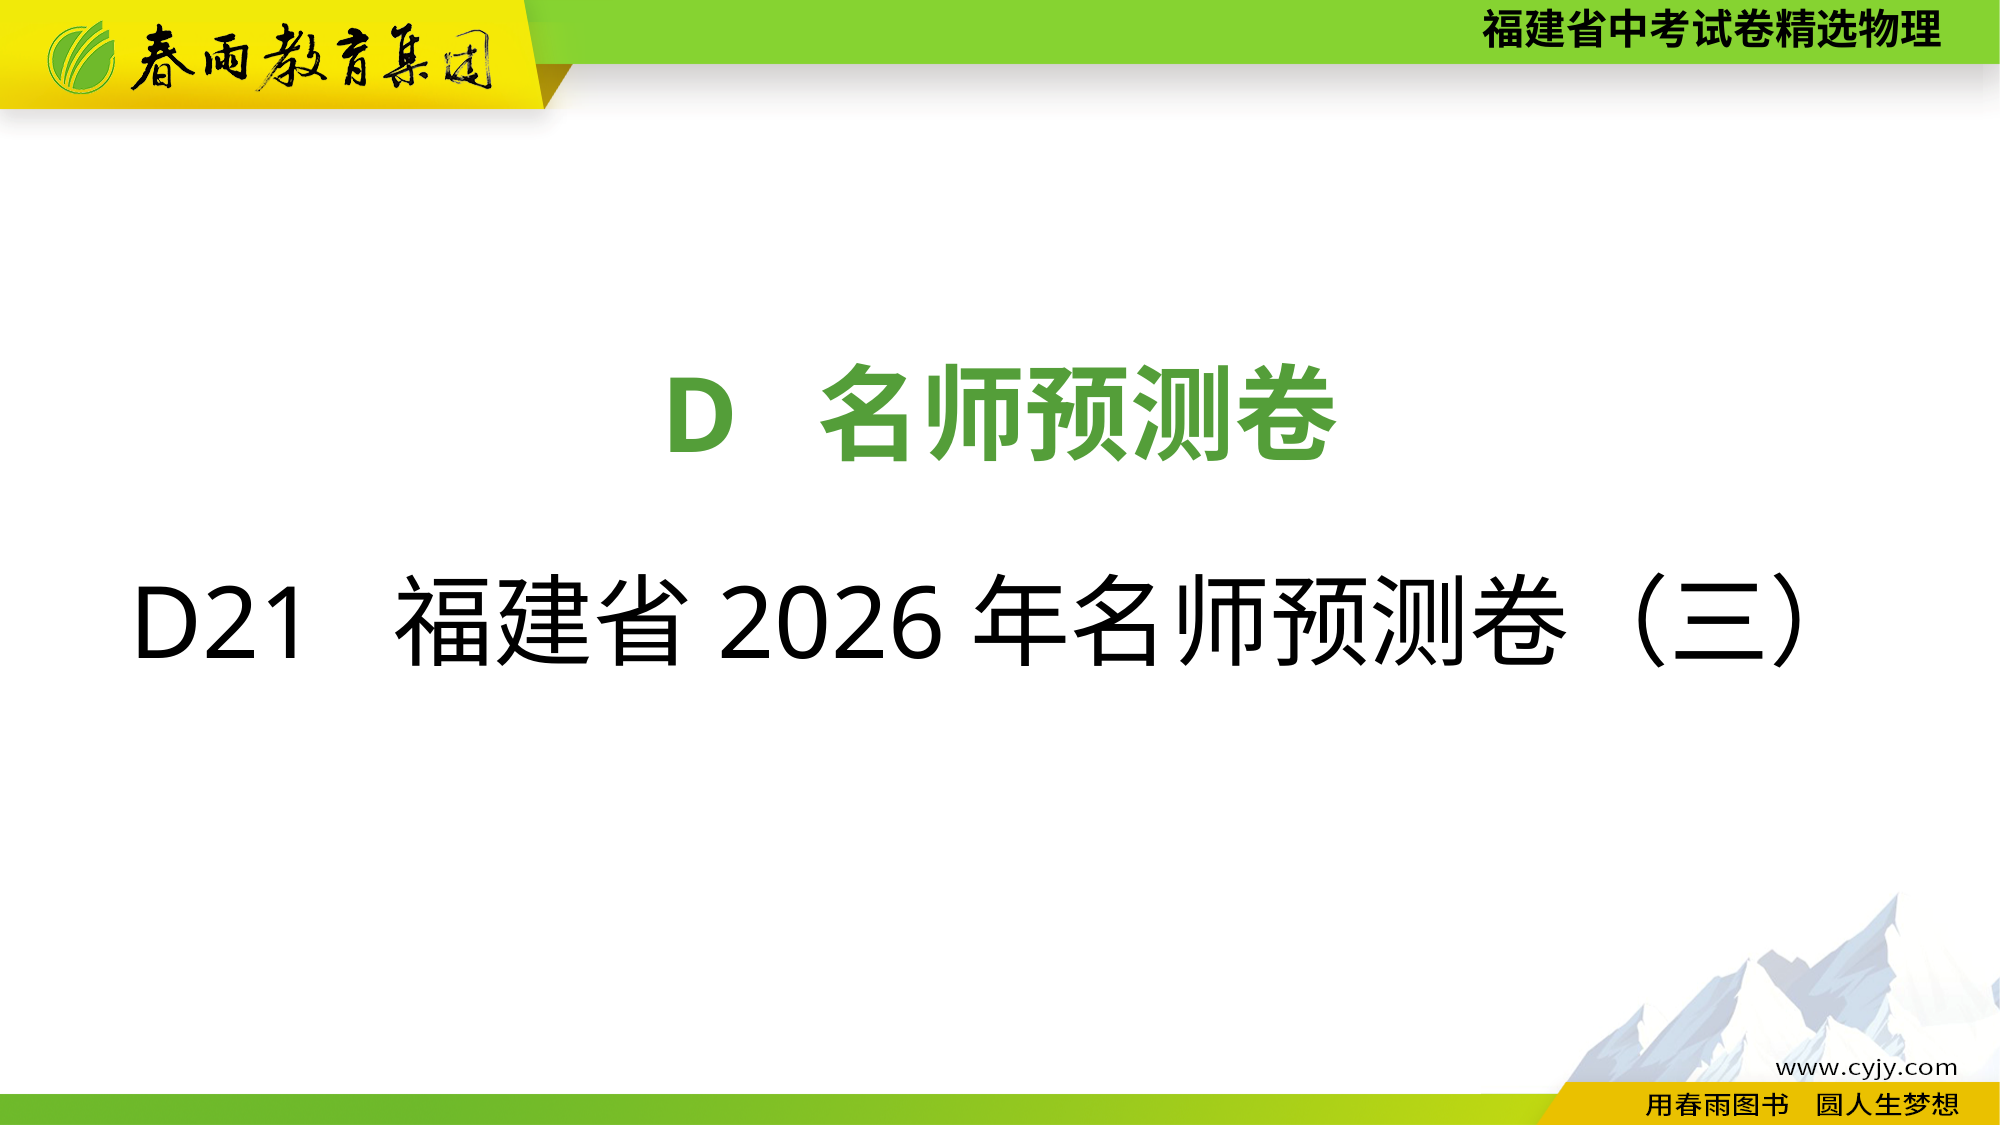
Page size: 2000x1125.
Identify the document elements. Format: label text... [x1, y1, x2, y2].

text_box D 名师预测卷 [54, 278, 1946, 482]
picture [0, 0, 2000, 1125]
text_box D21 福建省2026年名师预测卷（三） [54, 491, 1946, 687]
